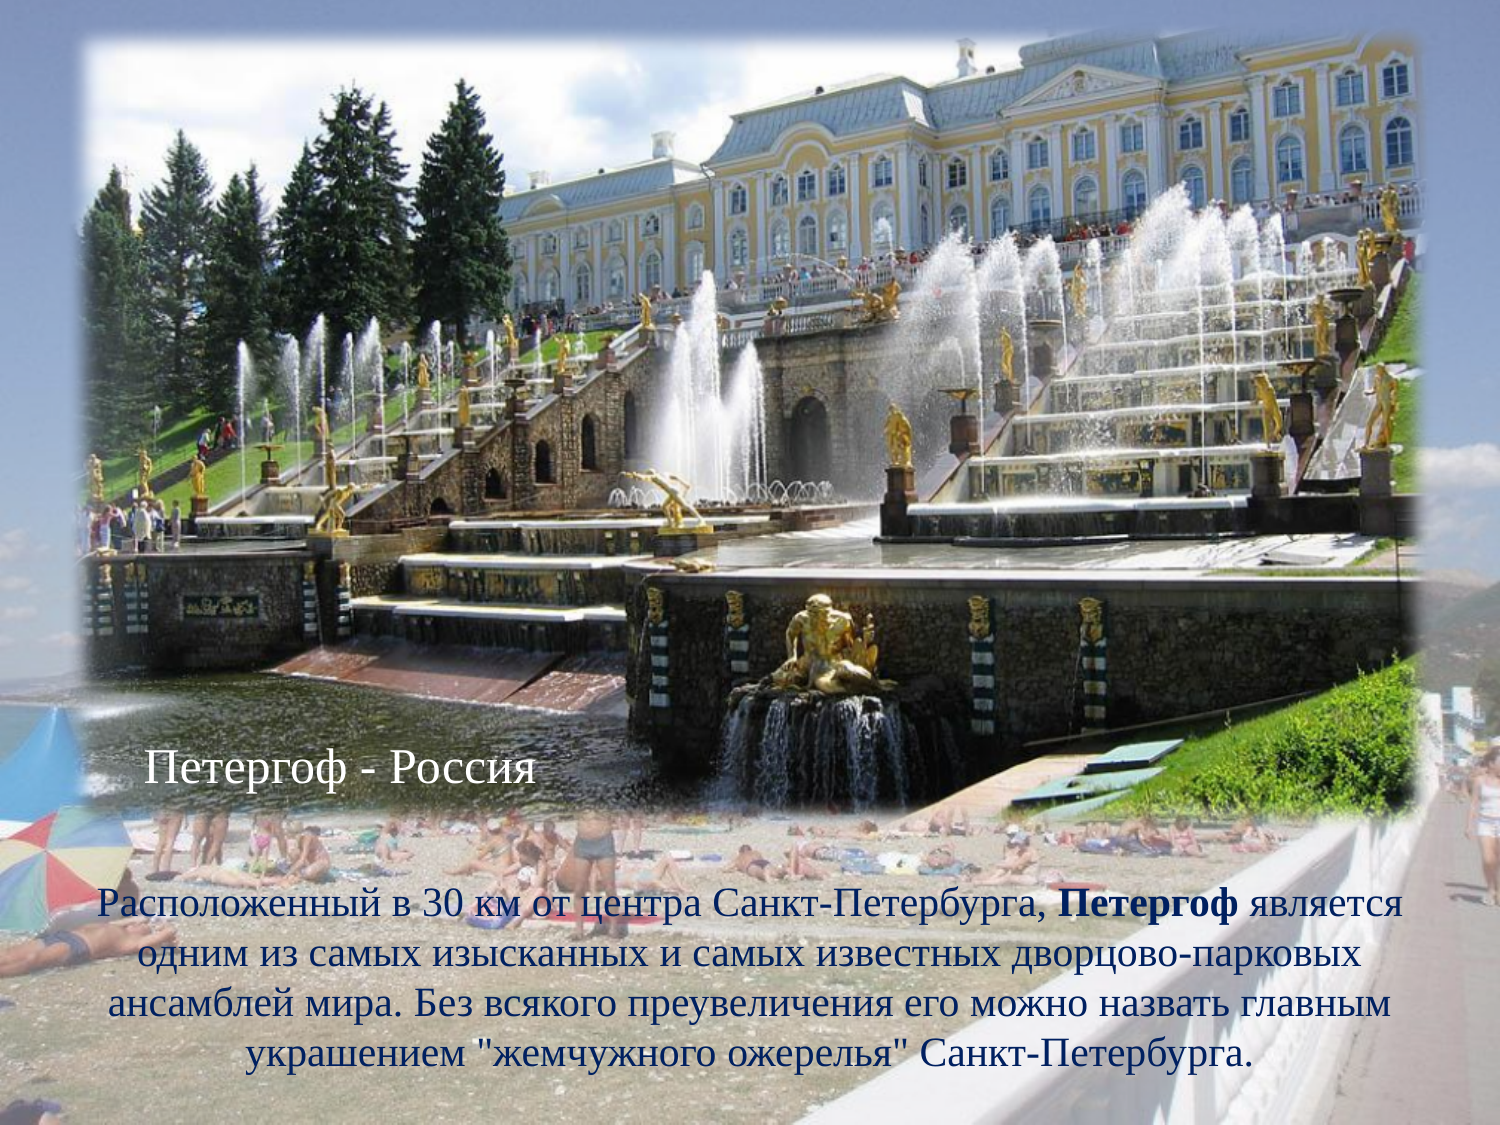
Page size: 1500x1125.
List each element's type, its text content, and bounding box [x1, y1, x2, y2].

picture [66, 23, 1433, 833]
text_box Расположенный в 30 км от центра Санкт-Петербурга, Петергоф является одним из самых изысканных и самых известных дворцово-парковых ансамблей мира. Без всякого преувеличения его можно назвать главным украшением "жемчужного ожерелья" Санкт-Петербурга. [52, 867, 1448, 1082]
